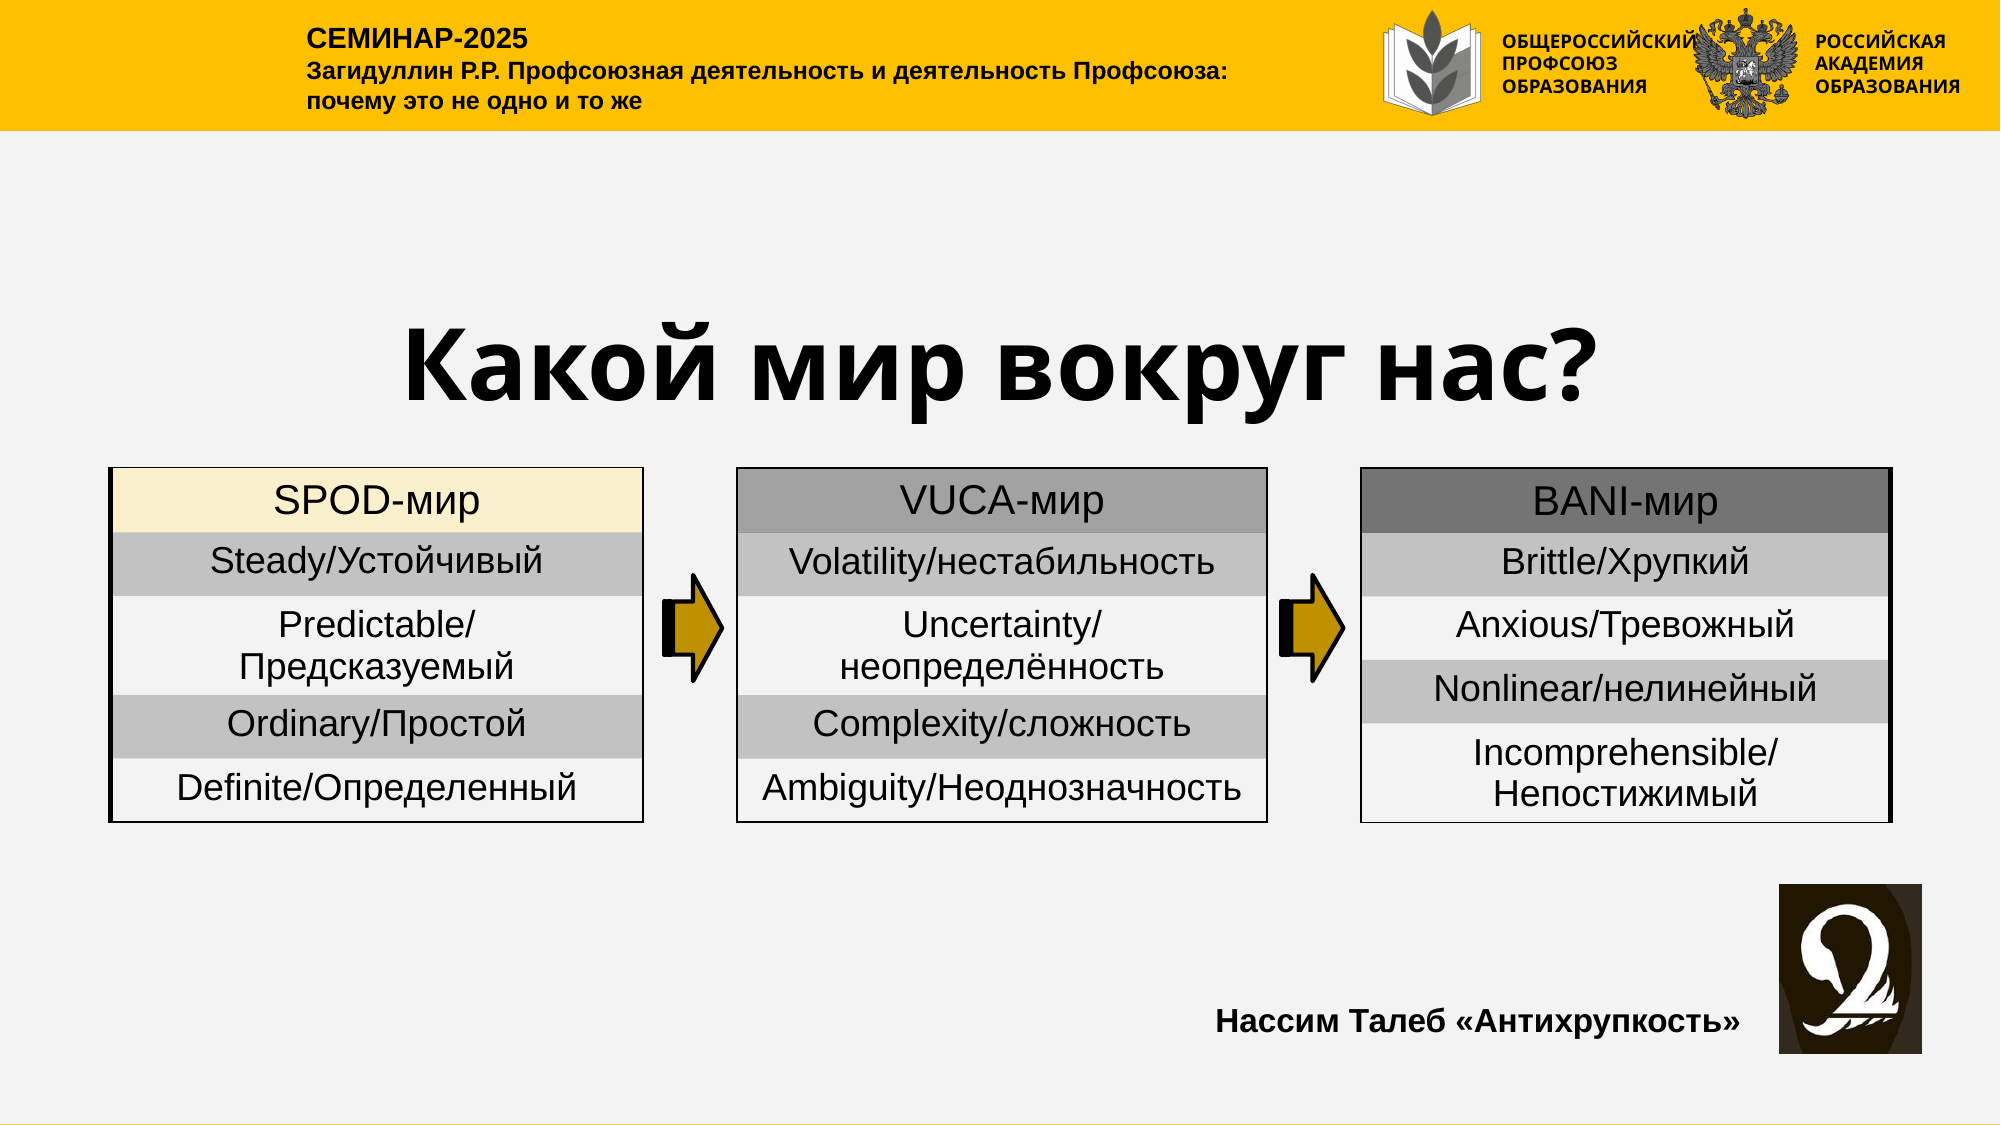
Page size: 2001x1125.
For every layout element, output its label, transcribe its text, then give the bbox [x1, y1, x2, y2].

table_cell Steady/Устойчивый [113, 532, 642, 596]
picture [1778, 883, 1922, 1054]
table_cell Сomplexity/сложность [738, 695, 1266, 759]
table_header SPOD-мир [113, 468, 642, 532]
table_cell Incomprehensible/ Непостижимый [1362, 723, 1888, 822]
table_cell Anxious/Тревожный [1362, 596, 1888, 660]
text_box [662, 572, 725, 684]
table_cell Definite/Определенный [113, 758, 642, 821]
table_cell Volatility/нестабильность [738, 533, 1266, 596]
table_cell Predictable/ Предсказуемый [113, 596, 642, 695]
text_box Нассим Талеб «Антихрупкость» [639, 992, 1757, 1047]
table_cell Ordinary/Простой [113, 695, 642, 758]
table_cell Nonlinear/нелинейный [1362, 660, 1888, 723]
title Какой мир вокруг нас? [360, 305, 1640, 431]
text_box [291, 8, 1990, 124]
table_header VUCA-мир [738, 469, 1266, 533]
text_box [1279, 572, 1346, 684]
table_cell Brittle/Хрупкий [1362, 533, 1888, 596]
table_header BANI-мир [1362, 469, 1888, 533]
table_cell Uncertainty/ неопределённость [738, 596, 1266, 695]
table_cell Ambiguity/Неоднозначность [738, 759, 1266, 821]
